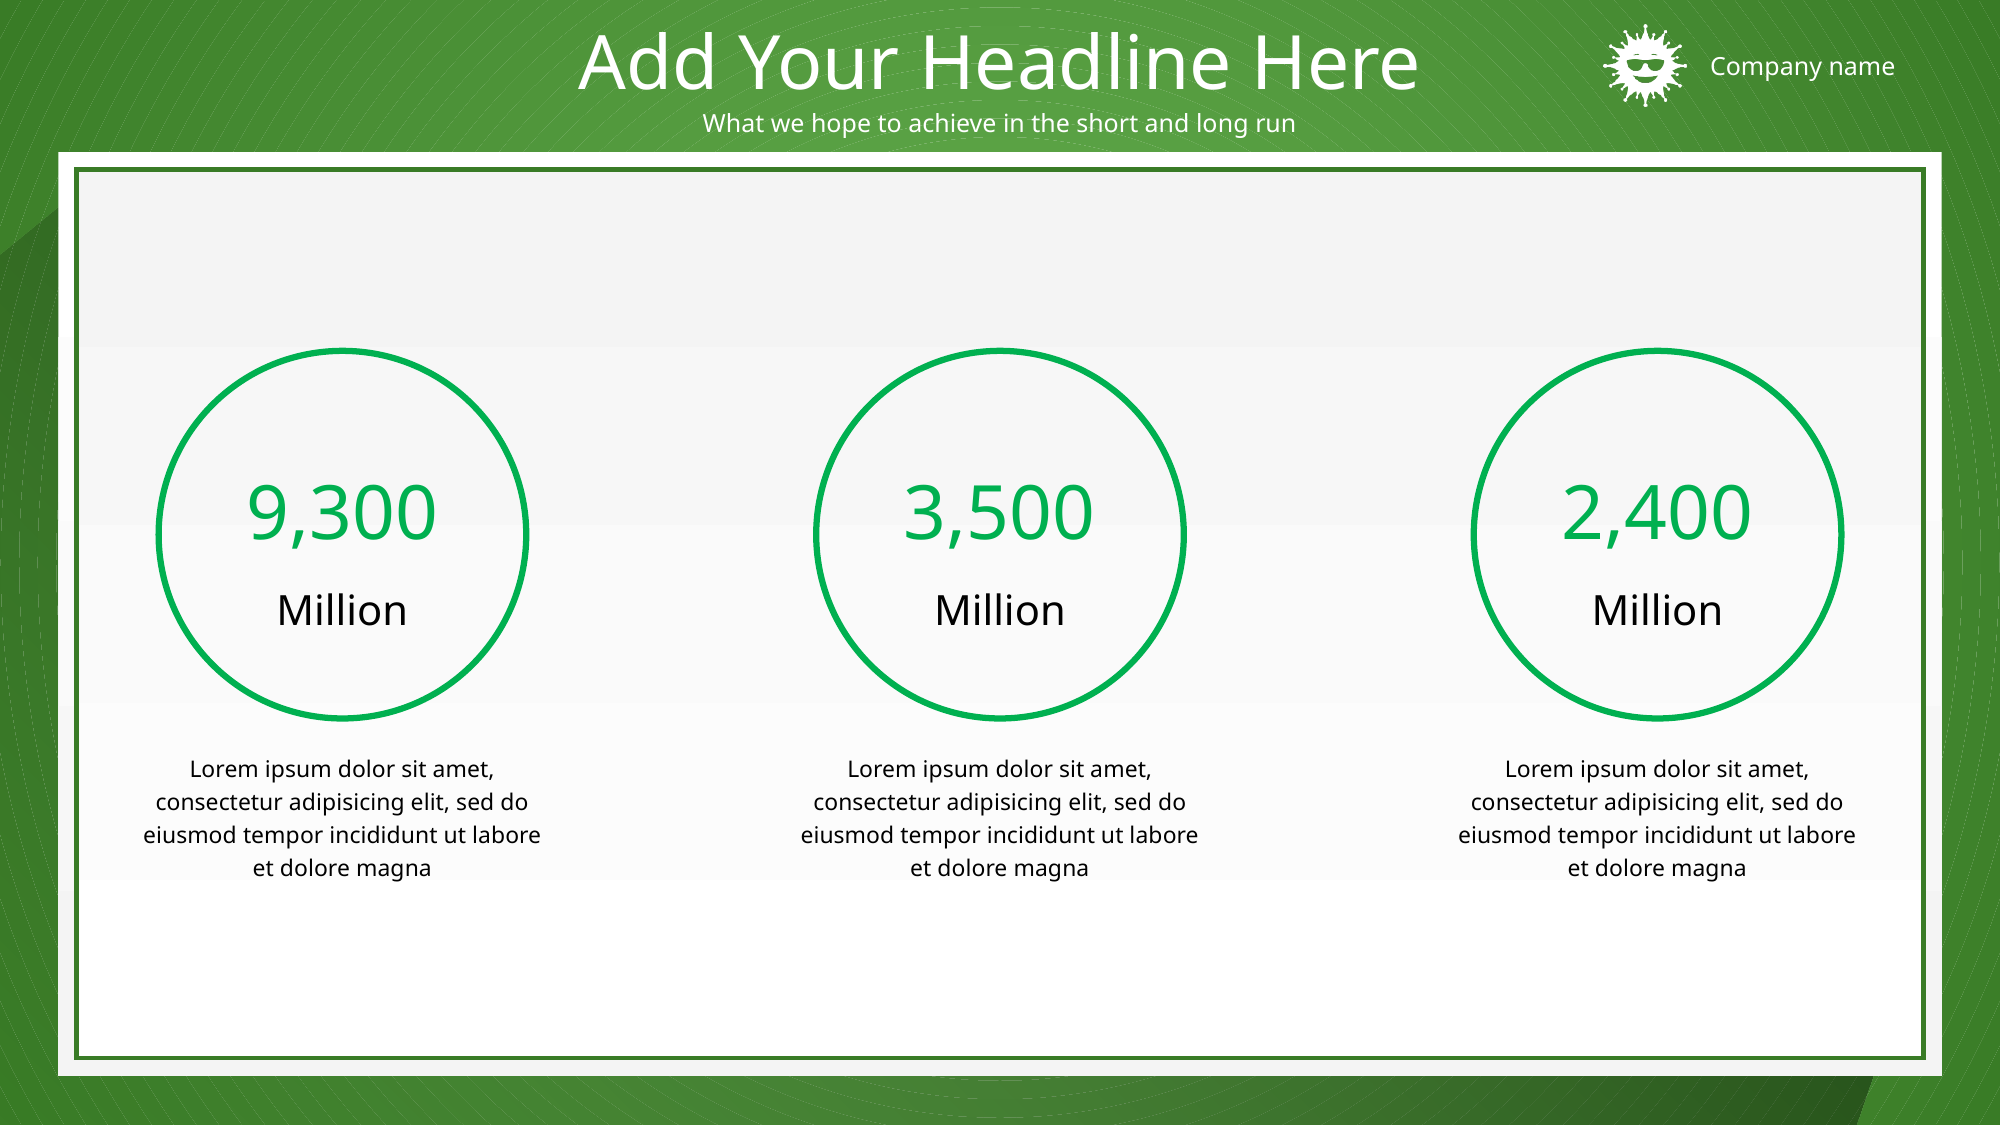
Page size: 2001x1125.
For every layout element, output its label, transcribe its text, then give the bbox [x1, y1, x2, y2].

text_box [76, 168, 1924, 1059]
text_box Lorem ipsum dolor sit amet, consectetur adipisicing elit, sed do eiusmod tempor incididunt ut labore et dolore magna [780, 742, 1220, 889]
text_box Million [907, 576, 1092, 642]
text_box Million [250, 576, 435, 642]
text_box What we hope to achieve in the short and long run [687, 97, 1313, 145]
text_box [0, 206, 1874, 1125]
text_box [815, 349, 1185, 720]
text_box [157, 349, 528, 720]
text_box Add Your Headline Here [563, 7, 1437, 113]
text_box 3,500 [841, 457, 1159, 563]
text_box Lorem ipsum dolor sit amet, consectetur adipisicing elit, sed do eiusmod tempor incididunt ut labore et dolore magna [1437, 742, 1878, 889]
text_box [1472, 349, 1843, 720]
text_box Lorem ipsum dolor sit amet, consectetur adipisicing elit, sed do eiusmod tempor incididunt ut labore et dolore magna [122, 742, 563, 889]
text_box 9,300 [183, 457, 501, 563]
picture [1603, 24, 1687, 107]
text_box 2,400 [1499, 457, 1816, 563]
text_box Million [1565, 576, 1750, 642]
text_box [57, 151, 1943, 1077]
